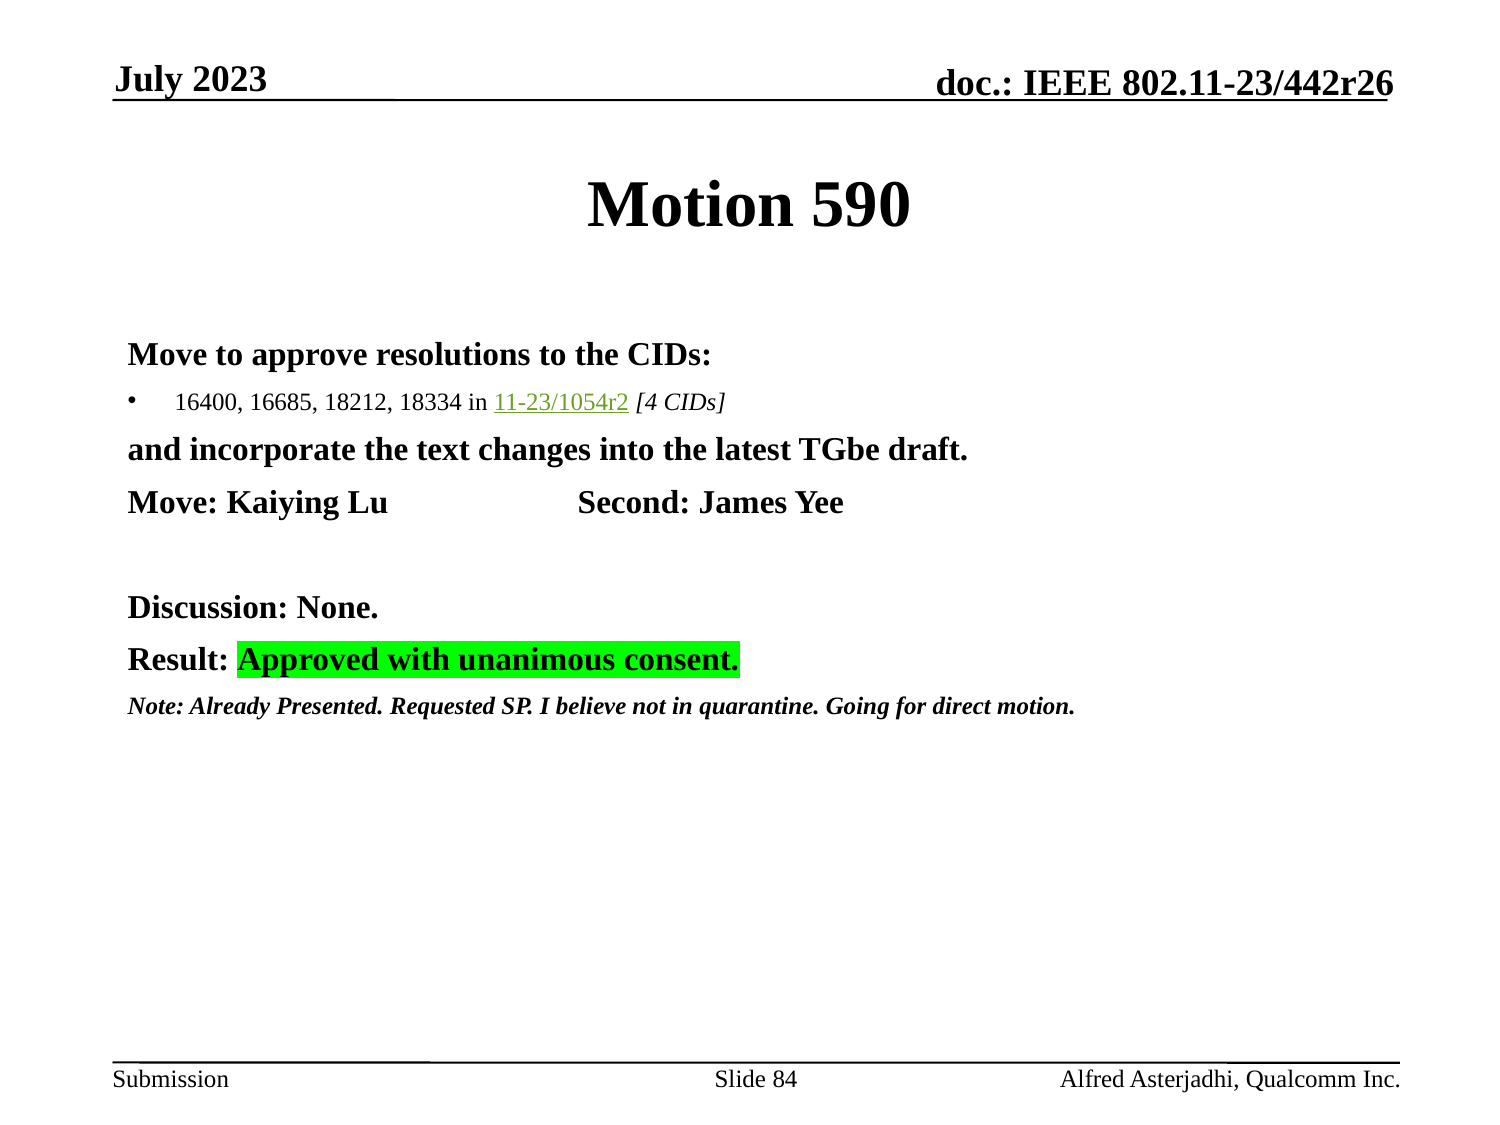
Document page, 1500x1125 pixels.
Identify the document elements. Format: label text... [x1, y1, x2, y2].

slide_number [114, 54, 423, 100]
list Move to approve resolutions to the CIDs: 16400, 16685, 18212, 18334 in 11-23/1054r2 [4 CIDs] and incorporate the text changes into the latest TGbe draft. Move: Kaiying Lu Second: James Yee Discussion: None. Result: Approved with unanimous consent. Note: Already Presented. Requested SP. I believe not in quarantine. Going for direct motion. [112, 324, 1388, 1063]
title Motion 590 [112, 112, 1388, 288]
footer Alfred Asterjadhi, Qualcomm Inc. [878, 1061, 1402, 1093]
slide_number Slide 84 [712, 1061, 800, 1123]
